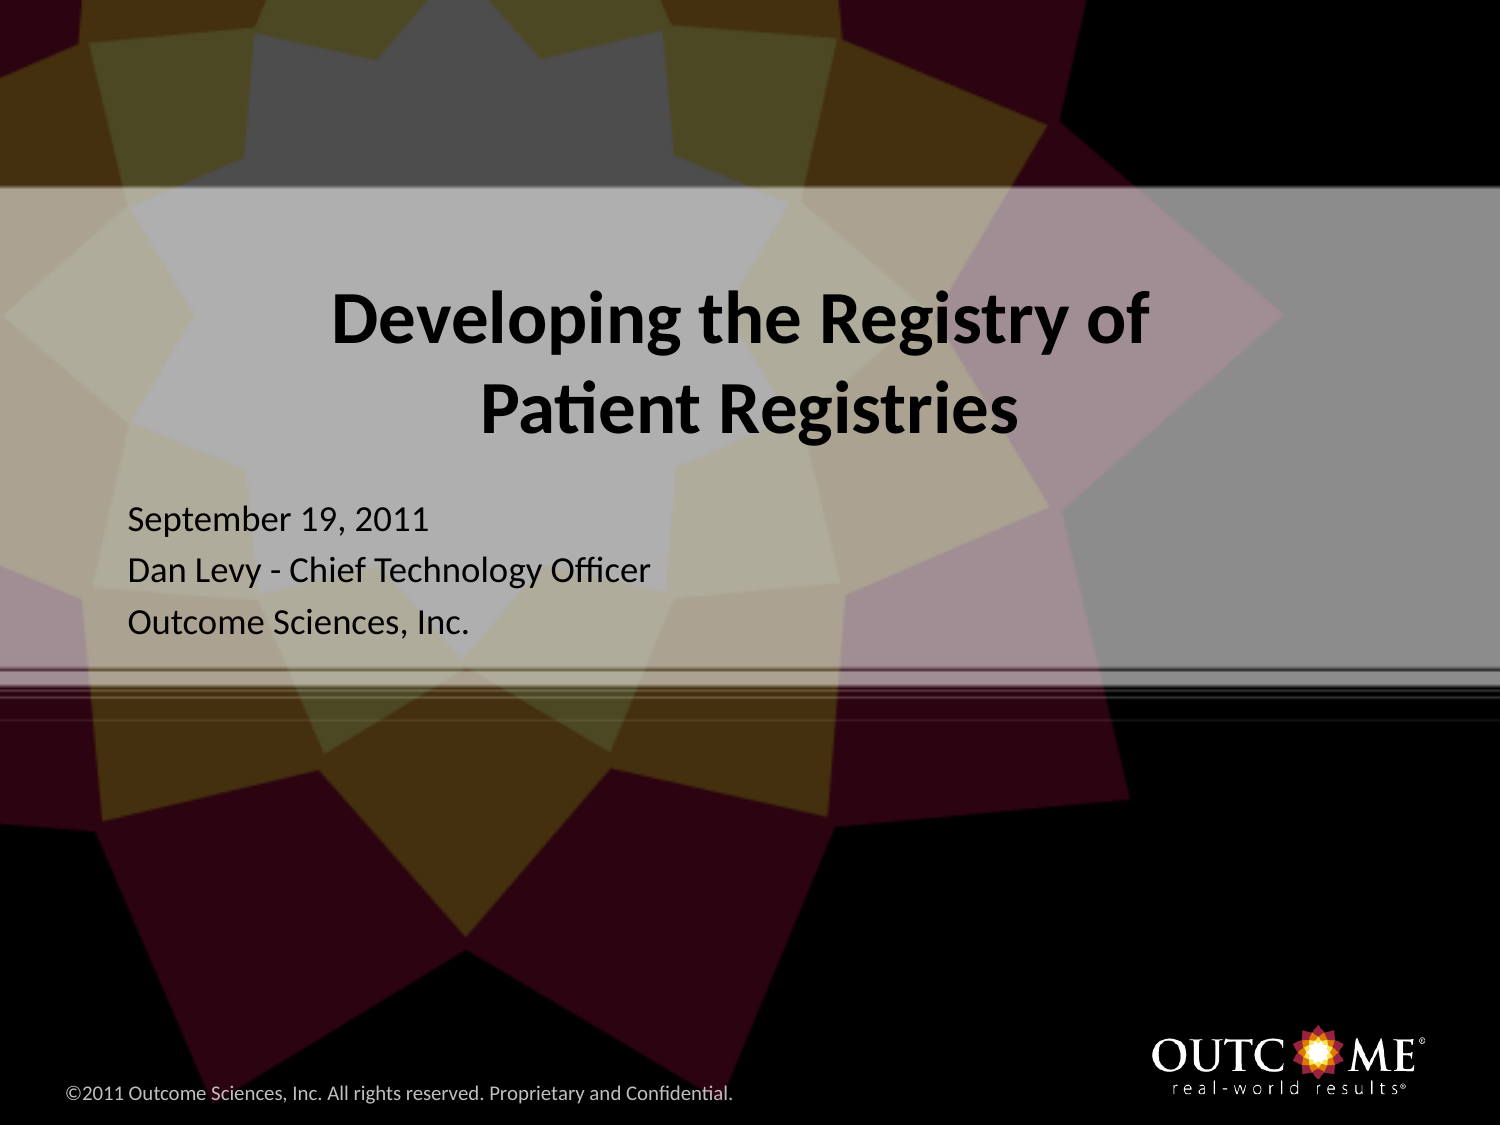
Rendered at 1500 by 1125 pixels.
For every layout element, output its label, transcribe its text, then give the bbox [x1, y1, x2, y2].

subtitle September 19, 2011 Dan Levy - Chief Technology Officer Outcome Sciences, Inc. [112, 487, 1388, 650]
picture [0, 0, 1500, 1125]
title Developing the Registry of Patient Registries [112, 237, 1388, 479]
